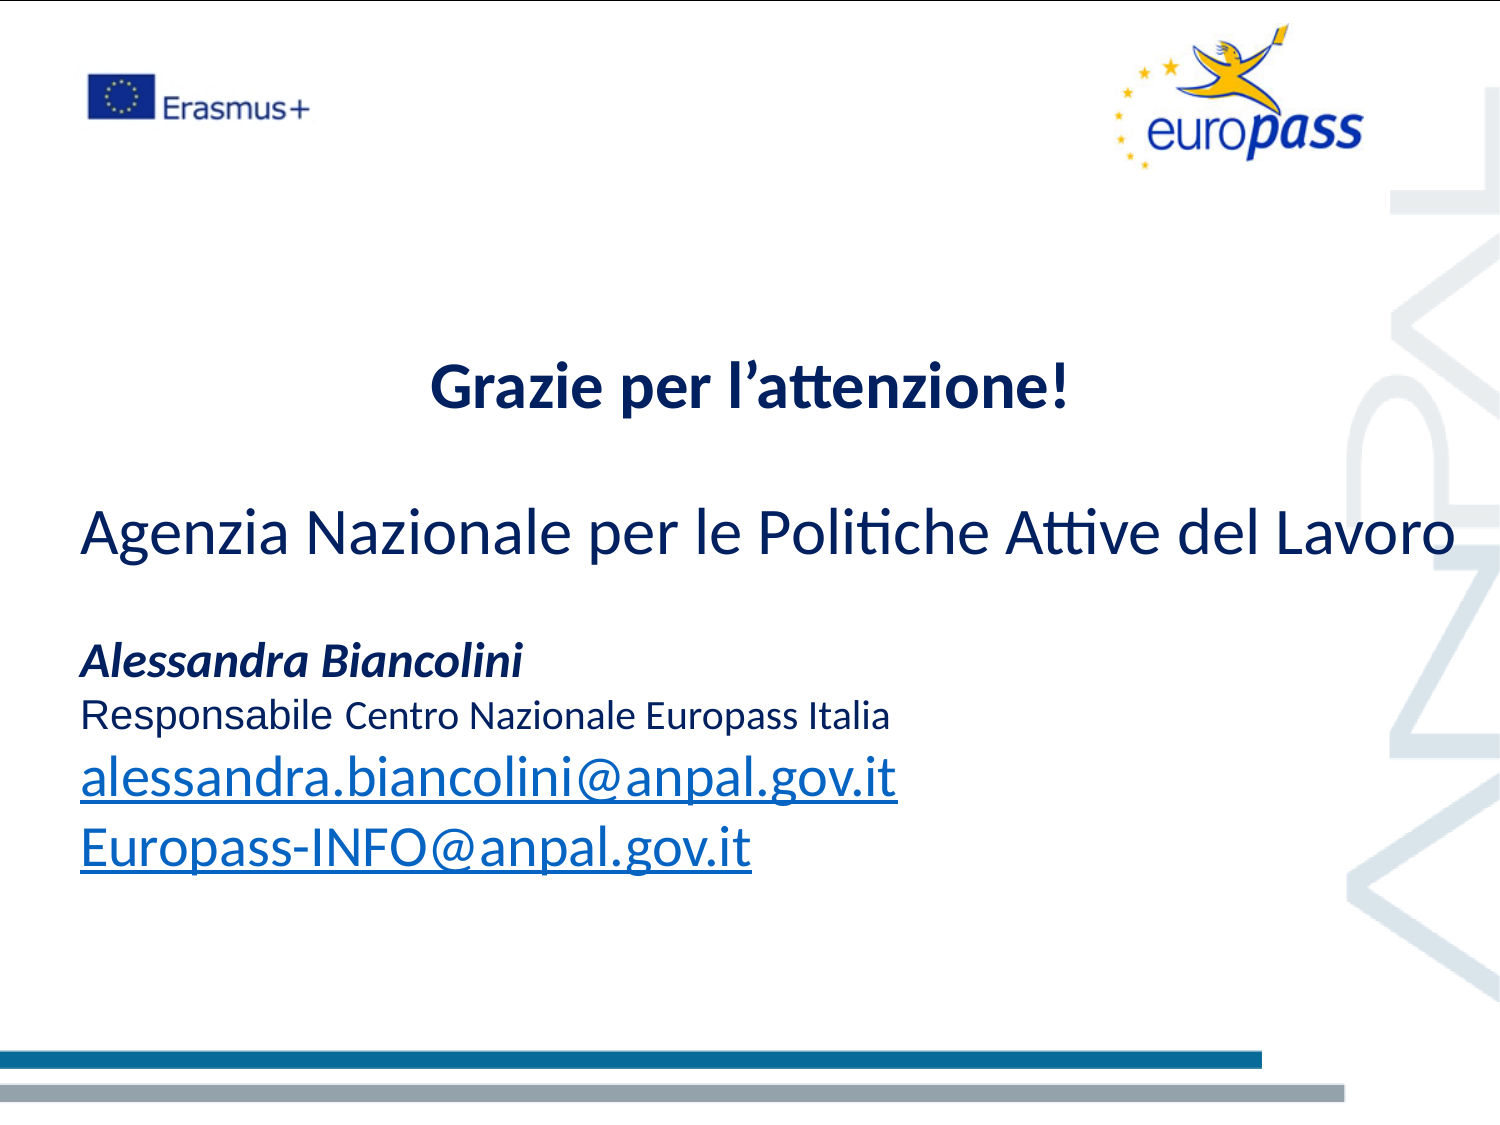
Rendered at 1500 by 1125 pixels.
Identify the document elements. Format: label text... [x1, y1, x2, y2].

picture [0, 0, 1500, 1051]
text_box Agenzia Nazionale per le Politiche Attive del Lavoro Alessandra Biancolini Responsabile Centro Nazionale Europass Italia alessandra.biancolini@anpal.gov.it Europass-INFO@anpal.gov.it [65, 480, 1500, 1096]
text_box Grazie per l’attenzione! [75, 334, 1427, 430]
picture [0, 1068, 1500, 1125]
